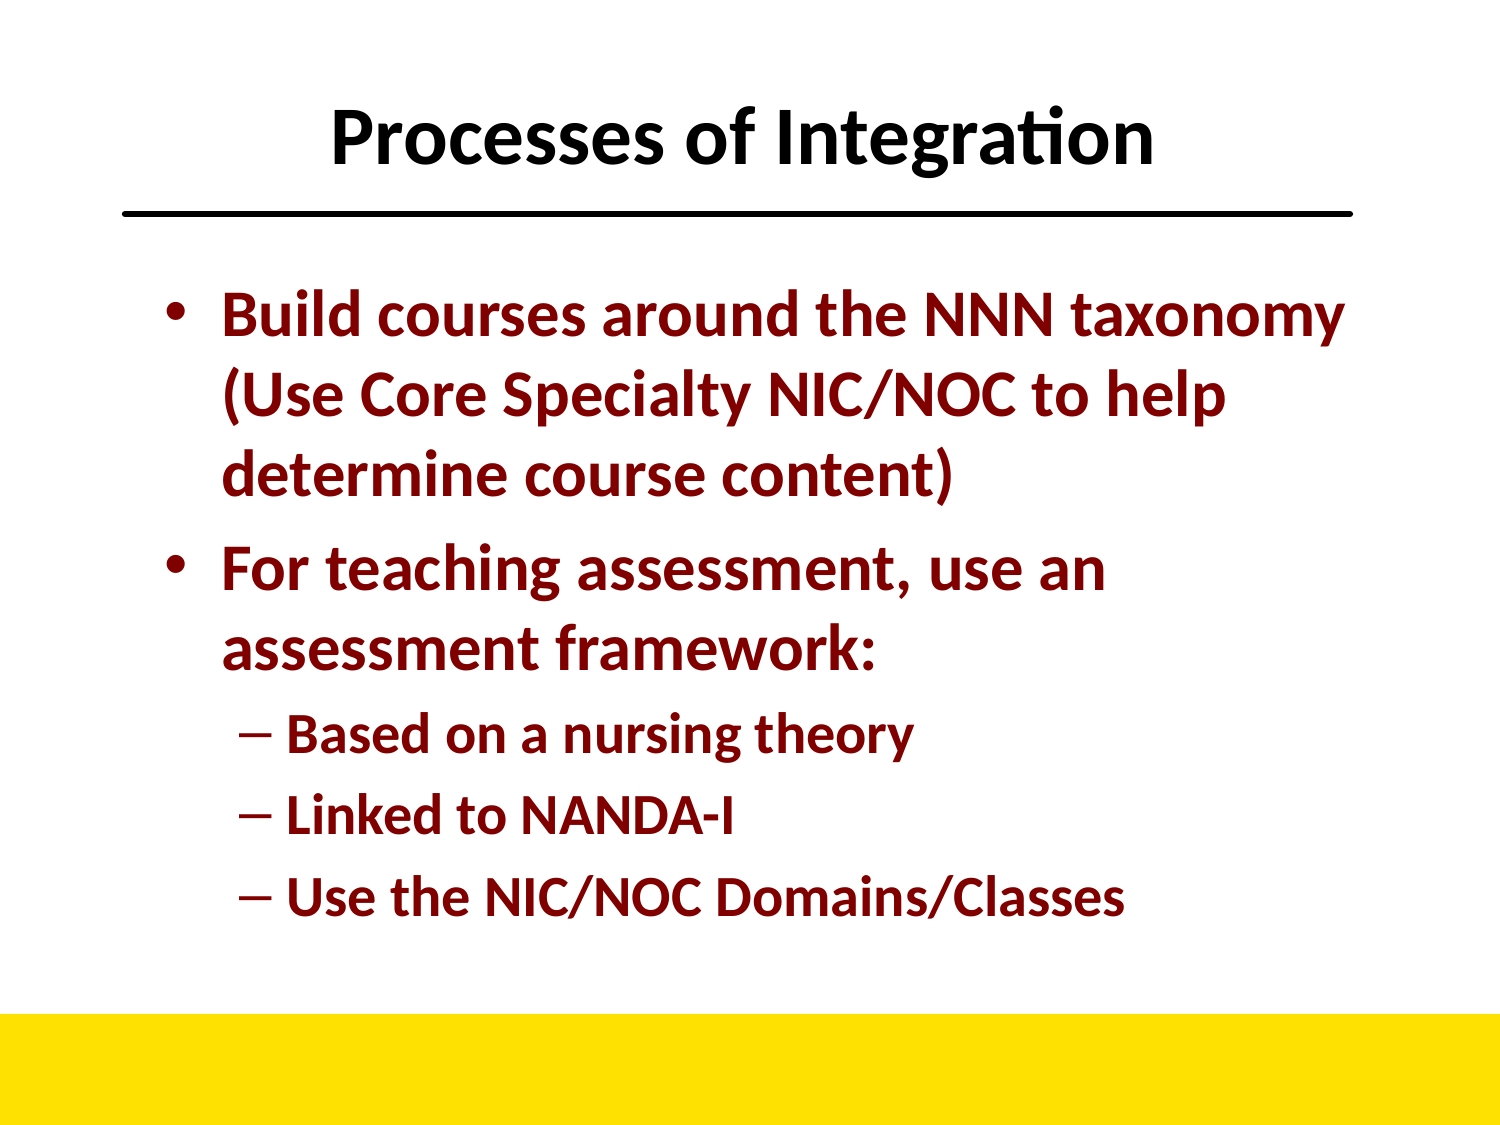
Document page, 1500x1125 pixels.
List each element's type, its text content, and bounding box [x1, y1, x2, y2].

list Build courses around the NNN taxonomy (Use Core Specialty NIC/NOC to help determine course content) For teaching assessment, use an assessment framework: Based on a nursing theory Linked to NANDA-I Use the NIC/NOC Domains/Classes [150, 262, 1450, 1005]
title Processes of Integration [137, 37, 1350, 225]
